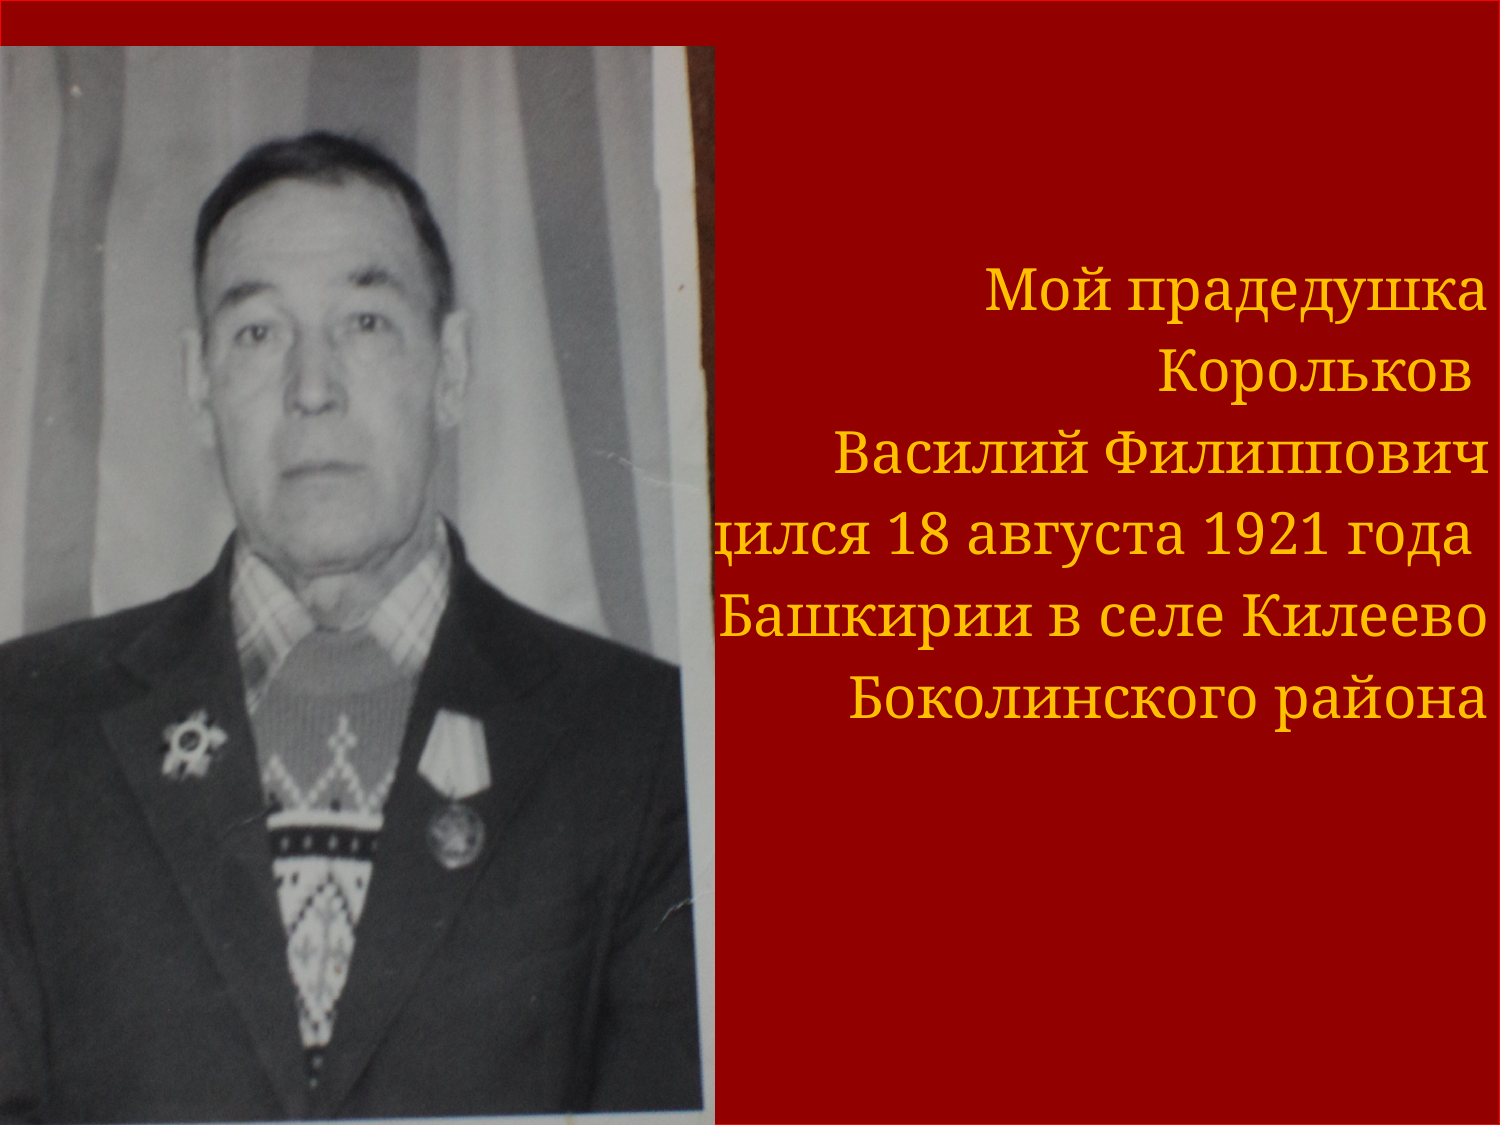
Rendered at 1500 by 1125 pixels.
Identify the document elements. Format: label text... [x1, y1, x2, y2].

subtitle Мой прадедушка Корольков Василий Филиппович родился 18 августа 1921 года в Башкирии в селе Килеево Боколинского района [0, 0, 1500, 1125]
picture [0, 46, 716, 1125]
